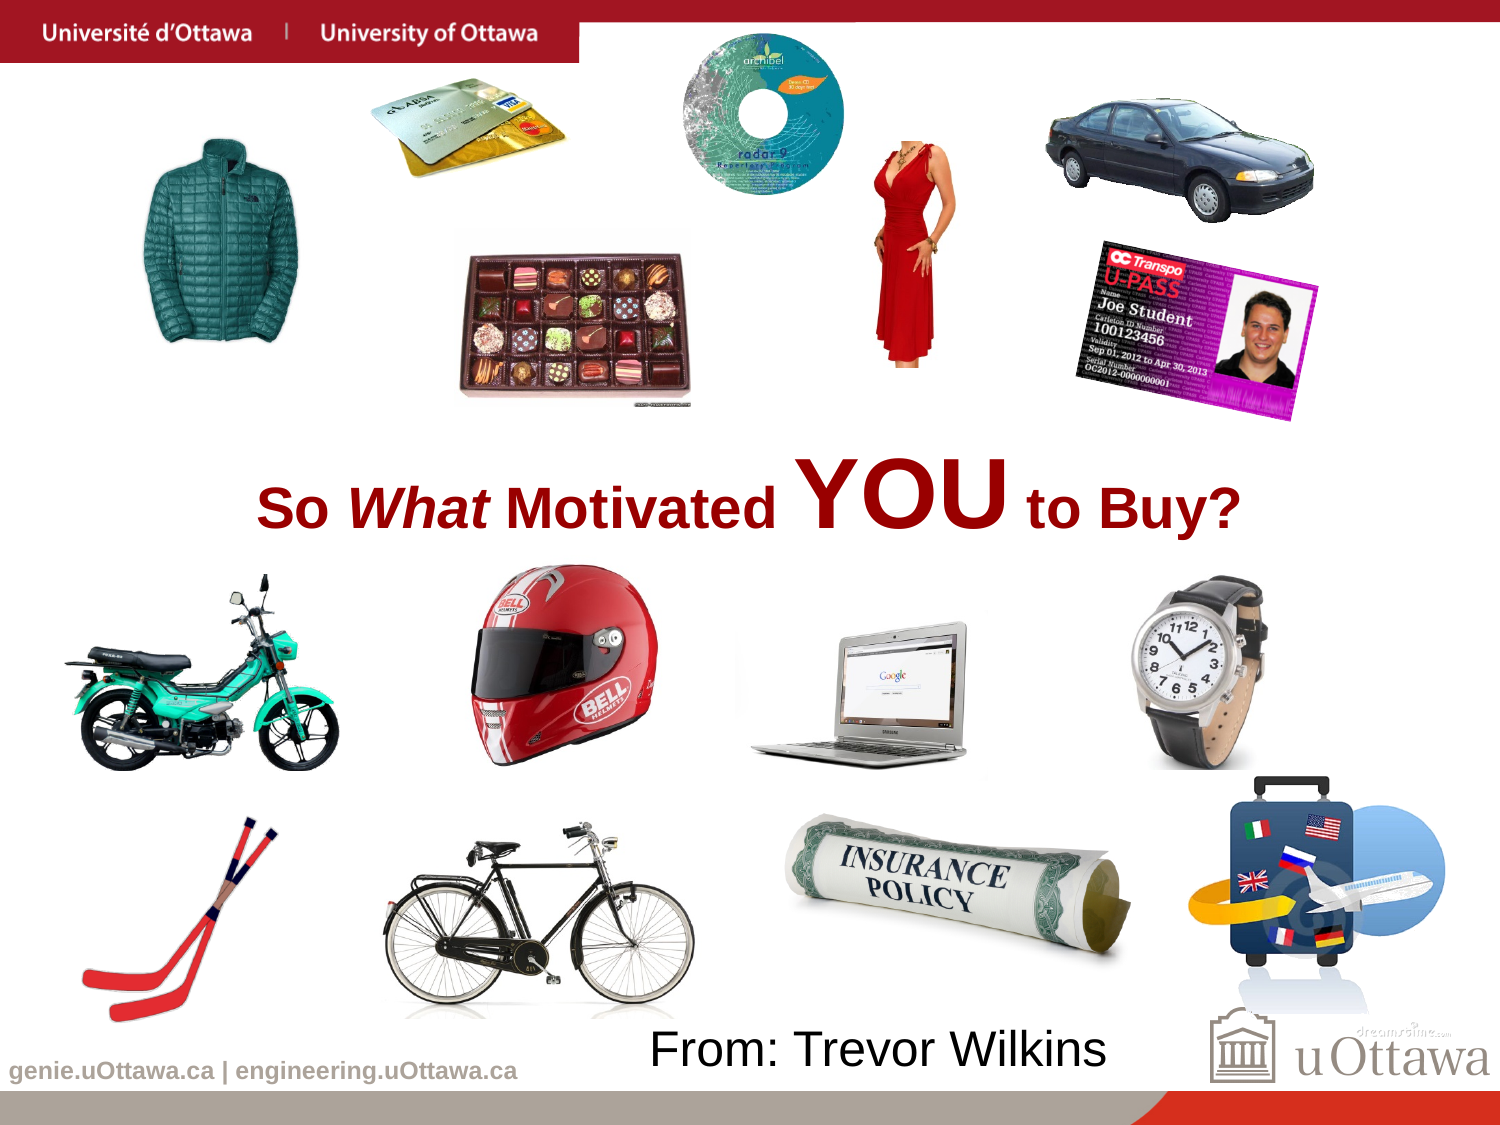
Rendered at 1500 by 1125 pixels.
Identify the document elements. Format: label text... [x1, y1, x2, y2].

picture [66, 805, 295, 1034]
title So What Motivated YOU to Buy? [0, 420, 1500, 534]
picture [64, 574, 340, 771]
picture [123, 113, 319, 368]
picture [0, 0, 1500, 368]
picture [735, 610, 989, 781]
picture [1076, 241, 1318, 421]
picture [454, 228, 692, 407]
picture [0, 1091, 1500, 1125]
picture [454, 554, 675, 775]
picture [757, 792, 1159, 976]
picture [362, 789, 706, 1019]
picture [1088, 574, 1490, 1083]
picture [1045, 98, 1315, 223]
text_box From: Trevor Wilkins [634, 1008, 1123, 1084]
